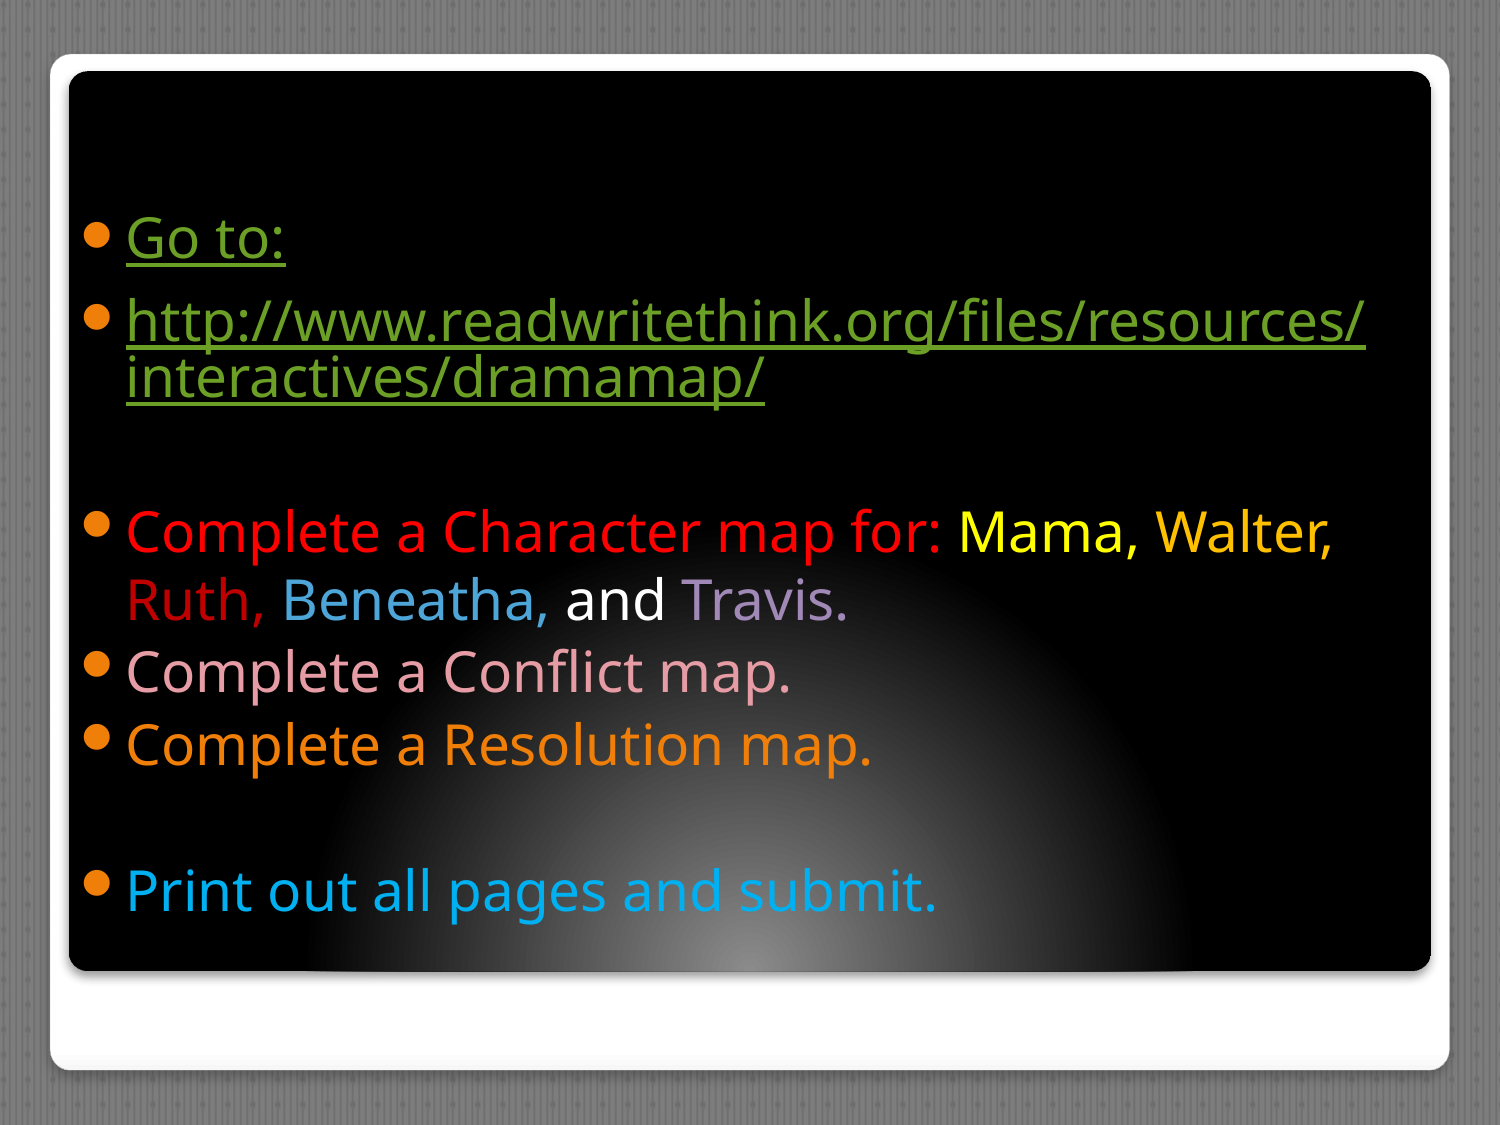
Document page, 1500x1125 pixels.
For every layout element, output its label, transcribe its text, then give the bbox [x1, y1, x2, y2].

list Go to: http://www.readwritethink.org/files/resources/interactives/dramamap/ Complete a Character map for: Mama, Walter, Ruth, Beneatha, and Travis. Complete a Conflict map. Complete a Resolution map. Print out all pages and submit. [50, 187, 1393, 875]
title [1393, 275, 1455, 448]
